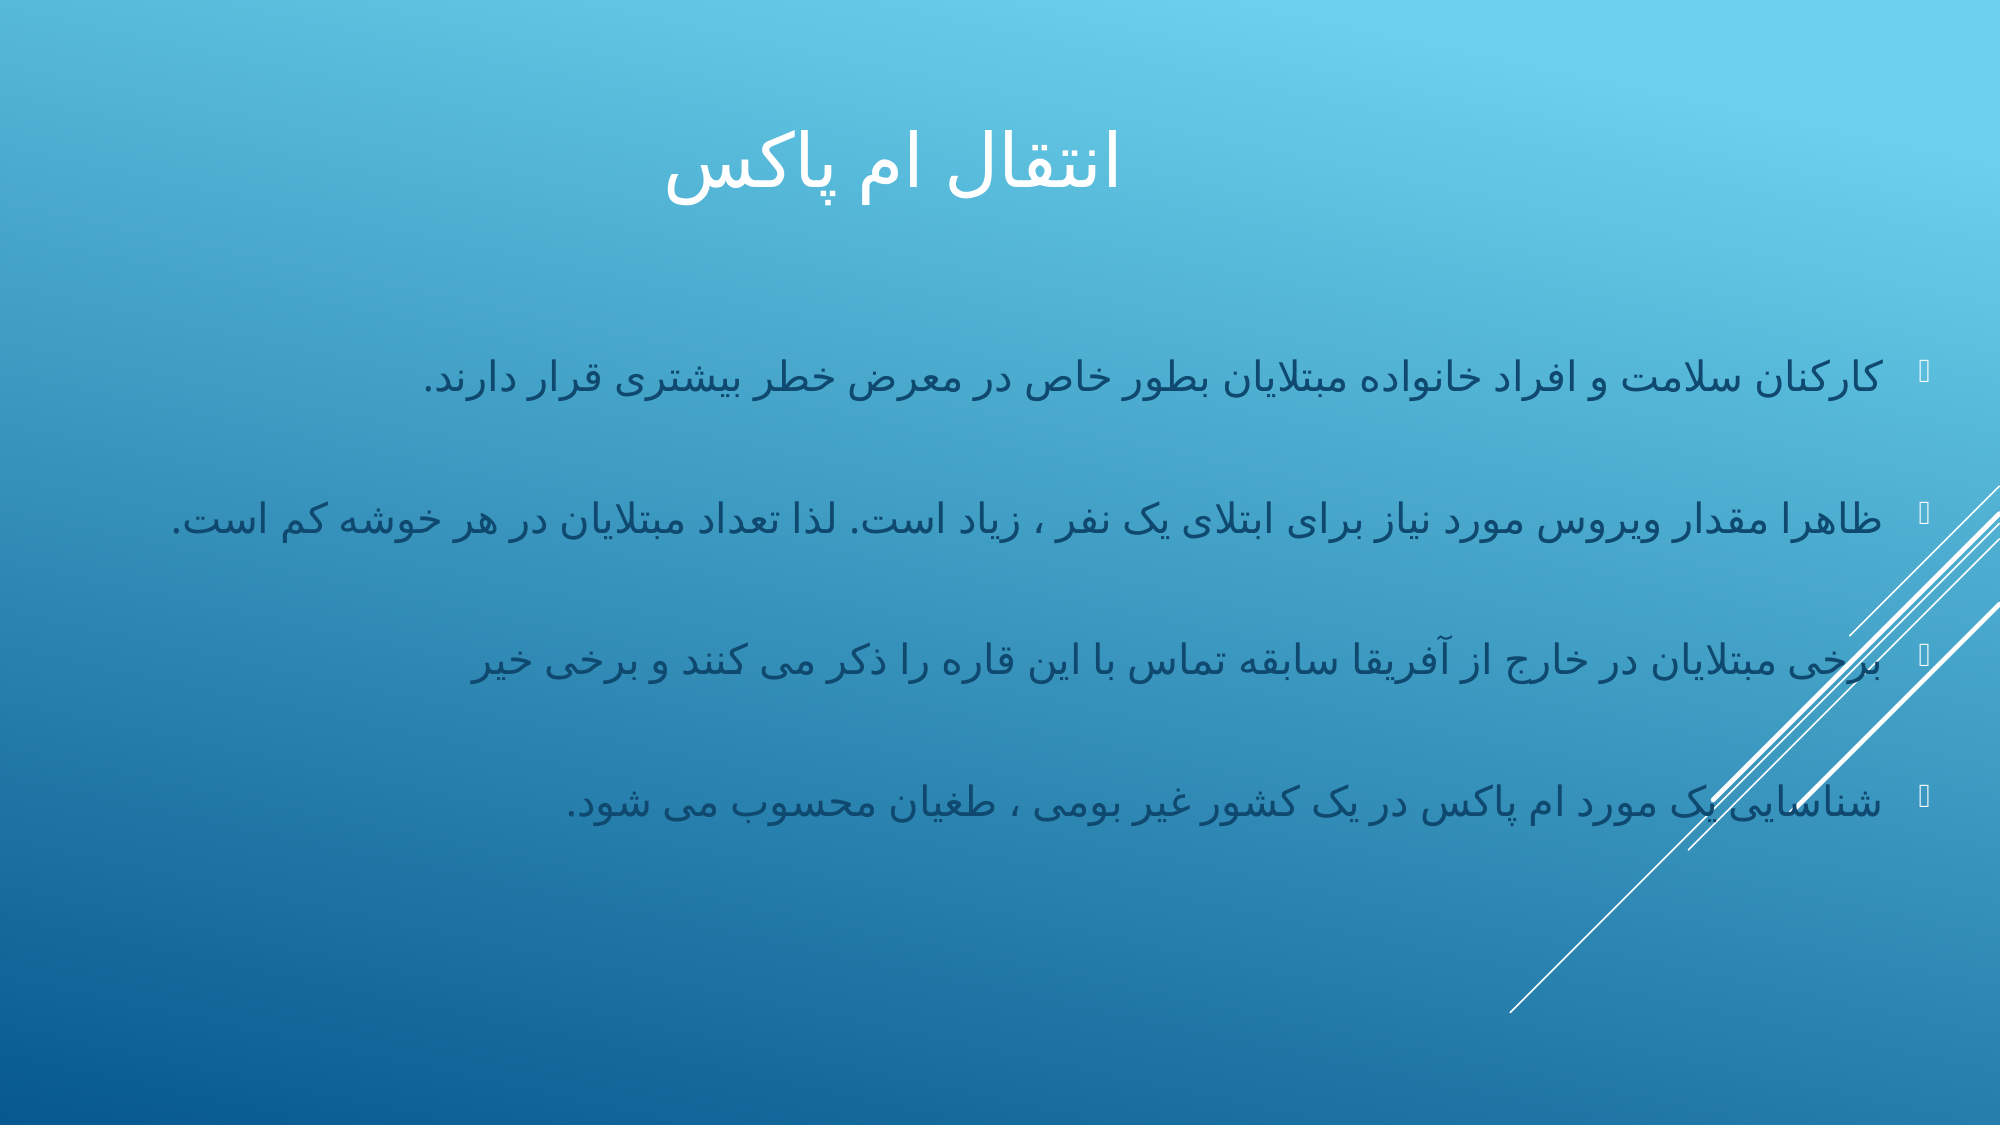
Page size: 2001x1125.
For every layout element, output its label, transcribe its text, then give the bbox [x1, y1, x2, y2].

title انتقال ام پاکس [193, 34, 1594, 282]
list کارکنان سلامت و افراد خانواده مبتلایان بطور خاص در معرض خطر بیشتری قرار دارند. ظاهرا مقدار ویروس مورد نیاز برای ابتلای یک نفر ، زیاد است. لذا تعداد مبتلایان در هر خوشه کم است. برخی مبتلایان در خارج از آفریقا سابقه تماس با این قاره را ذکر می کنند و برخی خیر شناسایی یک مورد ام پاکس در یک کشور غیر بومی ، طغیان محسوب می شود. [21, 342, 1946, 1016]
